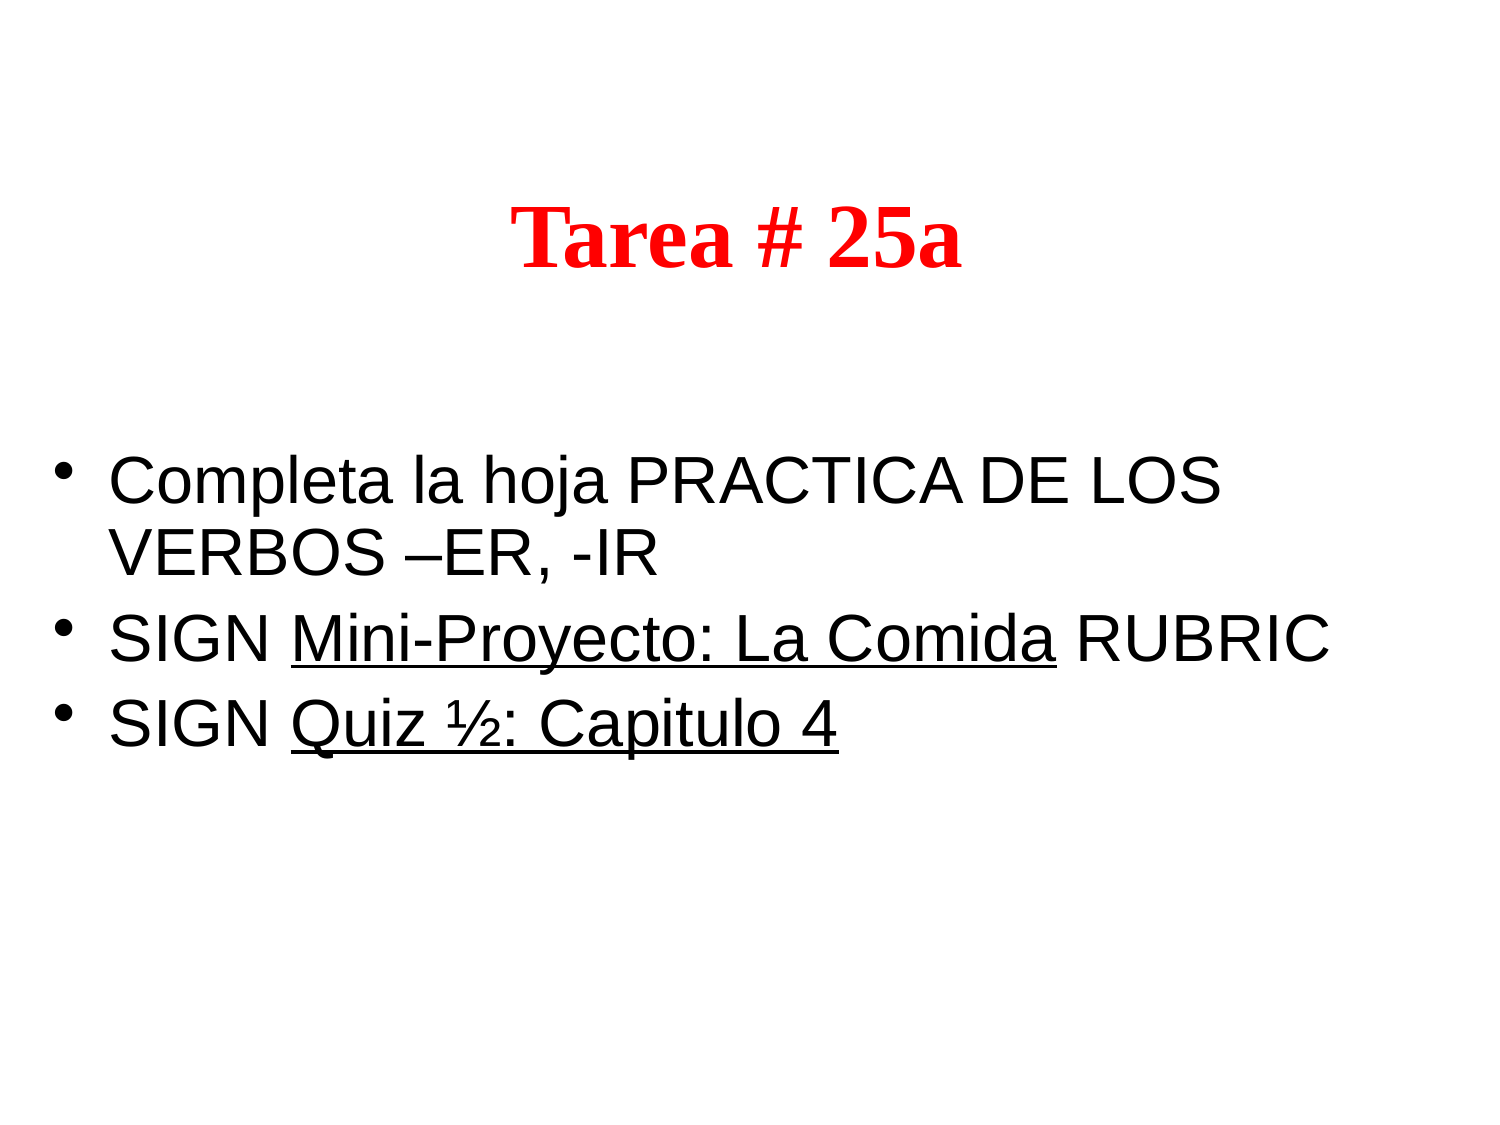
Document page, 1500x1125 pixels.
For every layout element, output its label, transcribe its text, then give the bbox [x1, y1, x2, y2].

list Completa la hoja PRACTICA DE LOS VERBOS –ER, -IR SIGN Mini-Proyecto: La Comida RUBRIC SIGN Quiz ½: Capitulo 4 [37, 174, 1400, 1063]
text_box Tarea # 25a [99, 137, 1375, 325]
